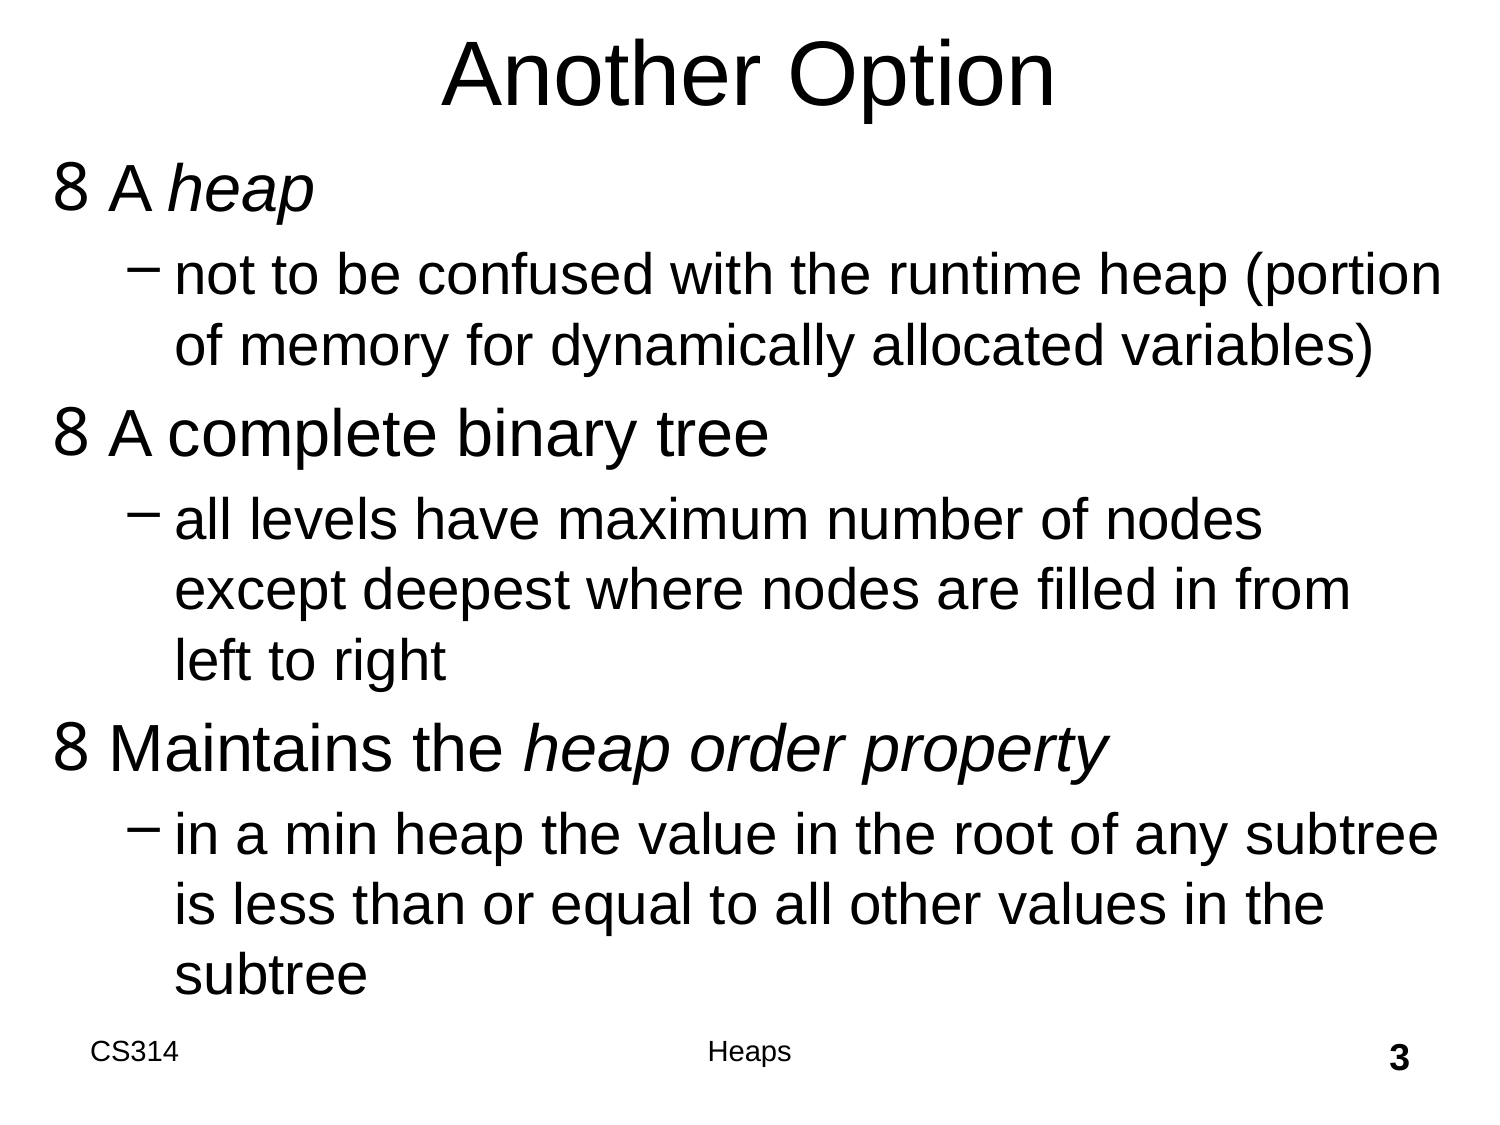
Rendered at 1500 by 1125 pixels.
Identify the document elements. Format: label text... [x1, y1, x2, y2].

slide_number 3 [1112, 1024, 1426, 1101]
title Another Option [112, 0, 1388, 137]
footer Heaps [462, 1024, 1038, 1101]
list A heap not to be confused with the runtime heap (portion of memory for dynamically allocated variables) A complete binary tree all levels have maximum number of nodes except deepest where nodes are filled in from left to right Maintains the heap order property in a min heap the value in the root of any subtree is less than or equal to all other values in the subtree [37, 137, 1463, 1038]
slide_number CS314 [74, 1024, 451, 1101]
